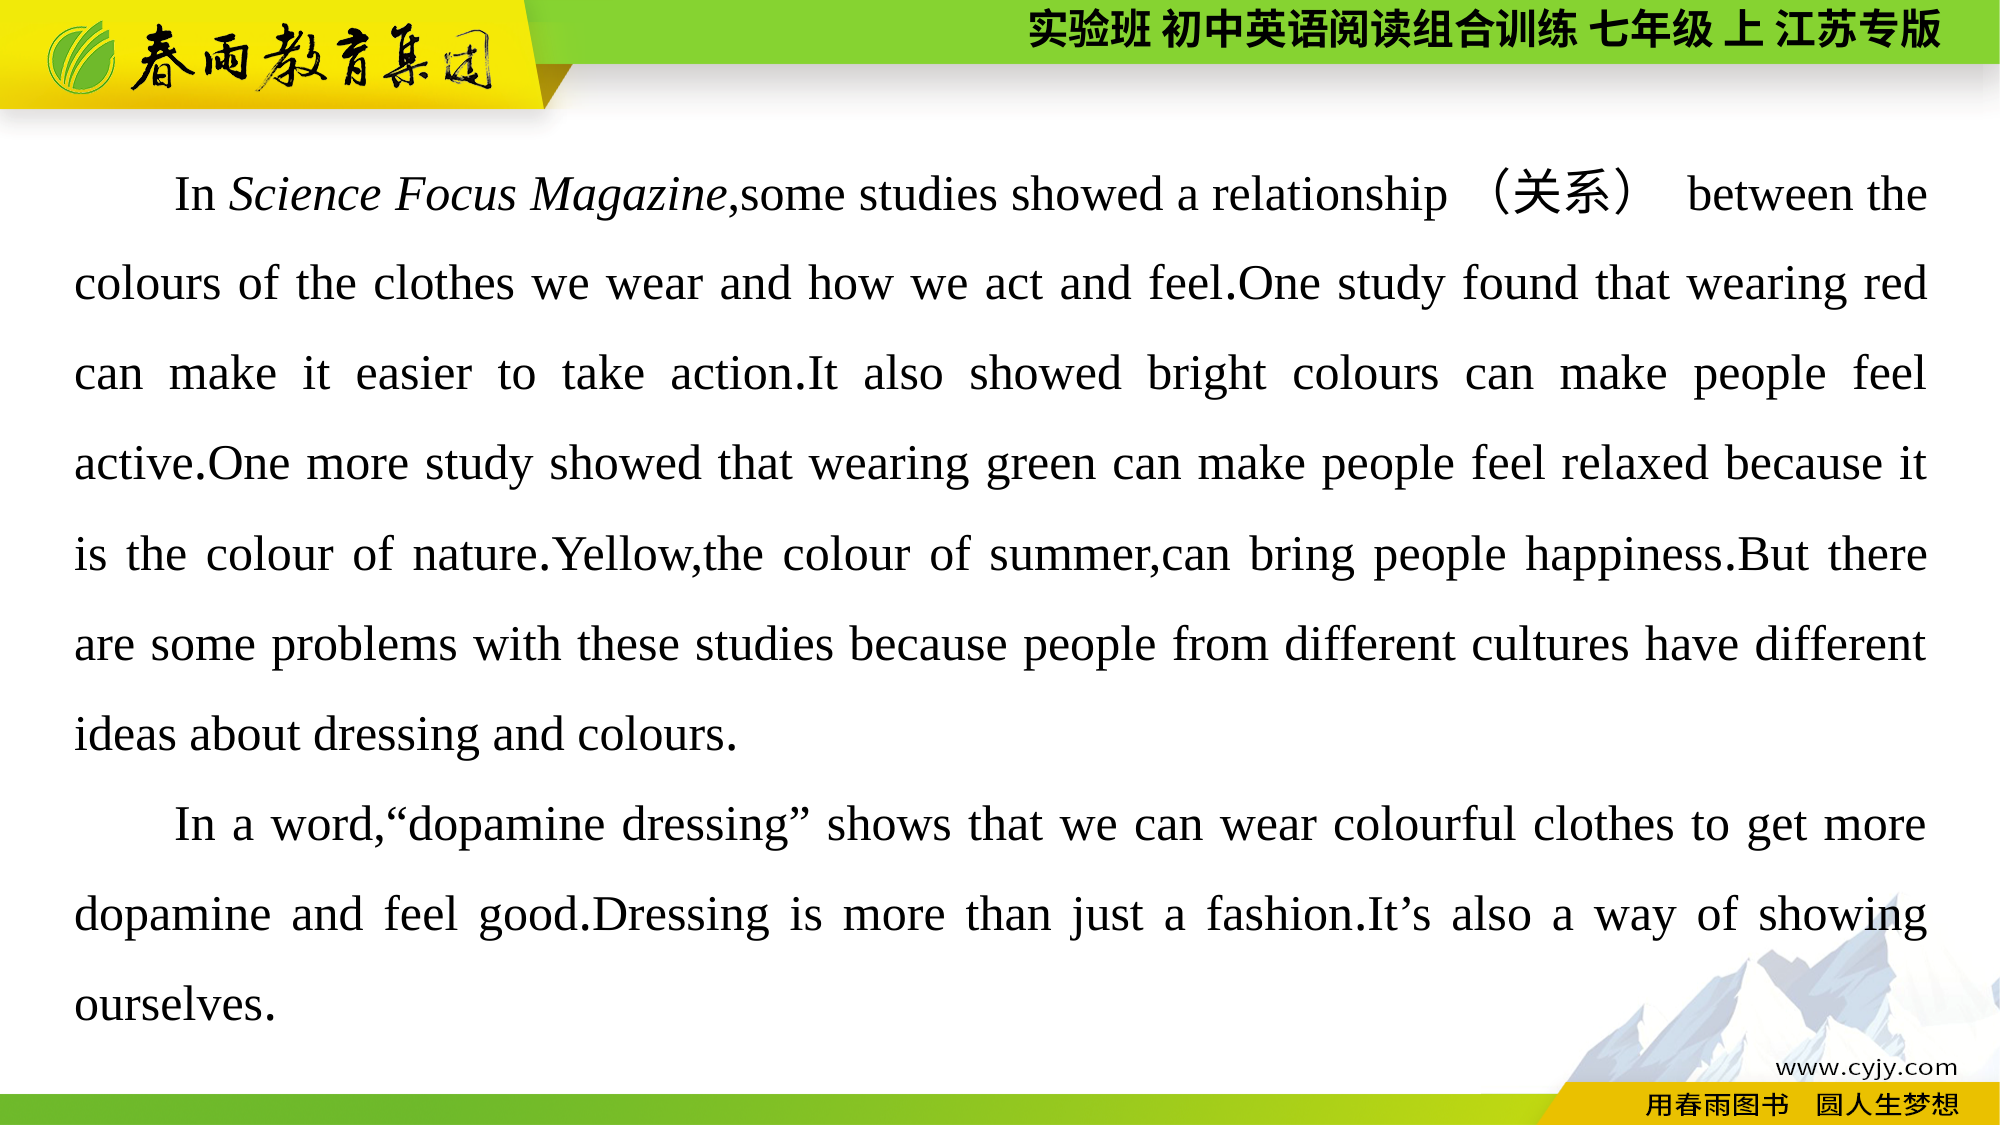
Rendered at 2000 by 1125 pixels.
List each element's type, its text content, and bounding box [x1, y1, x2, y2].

picture [0, 0, 2000, 1125]
list In Science Focus Magazine,some studies showed a relationship（关系） between the colours of the clothes we wear and how we act and feel.One study found that wearing red can make it easier to take action.It also showed bright colours can make people feel active.One more study showed that wearing green can make people feel relaxed because it is the colour of nature.Yellow,the colour of summer,can bring people happiness.But there are some problems with these studies because people from different cultures have different ideas about dressing and colours. In a word,“dopamine dressing” shows that we can wear colourful clothes to get more dopamine and feel good.Dressing is more than just a fashion.It’s also a way of showing ourselves. [59, 122, 1944, 1035]
